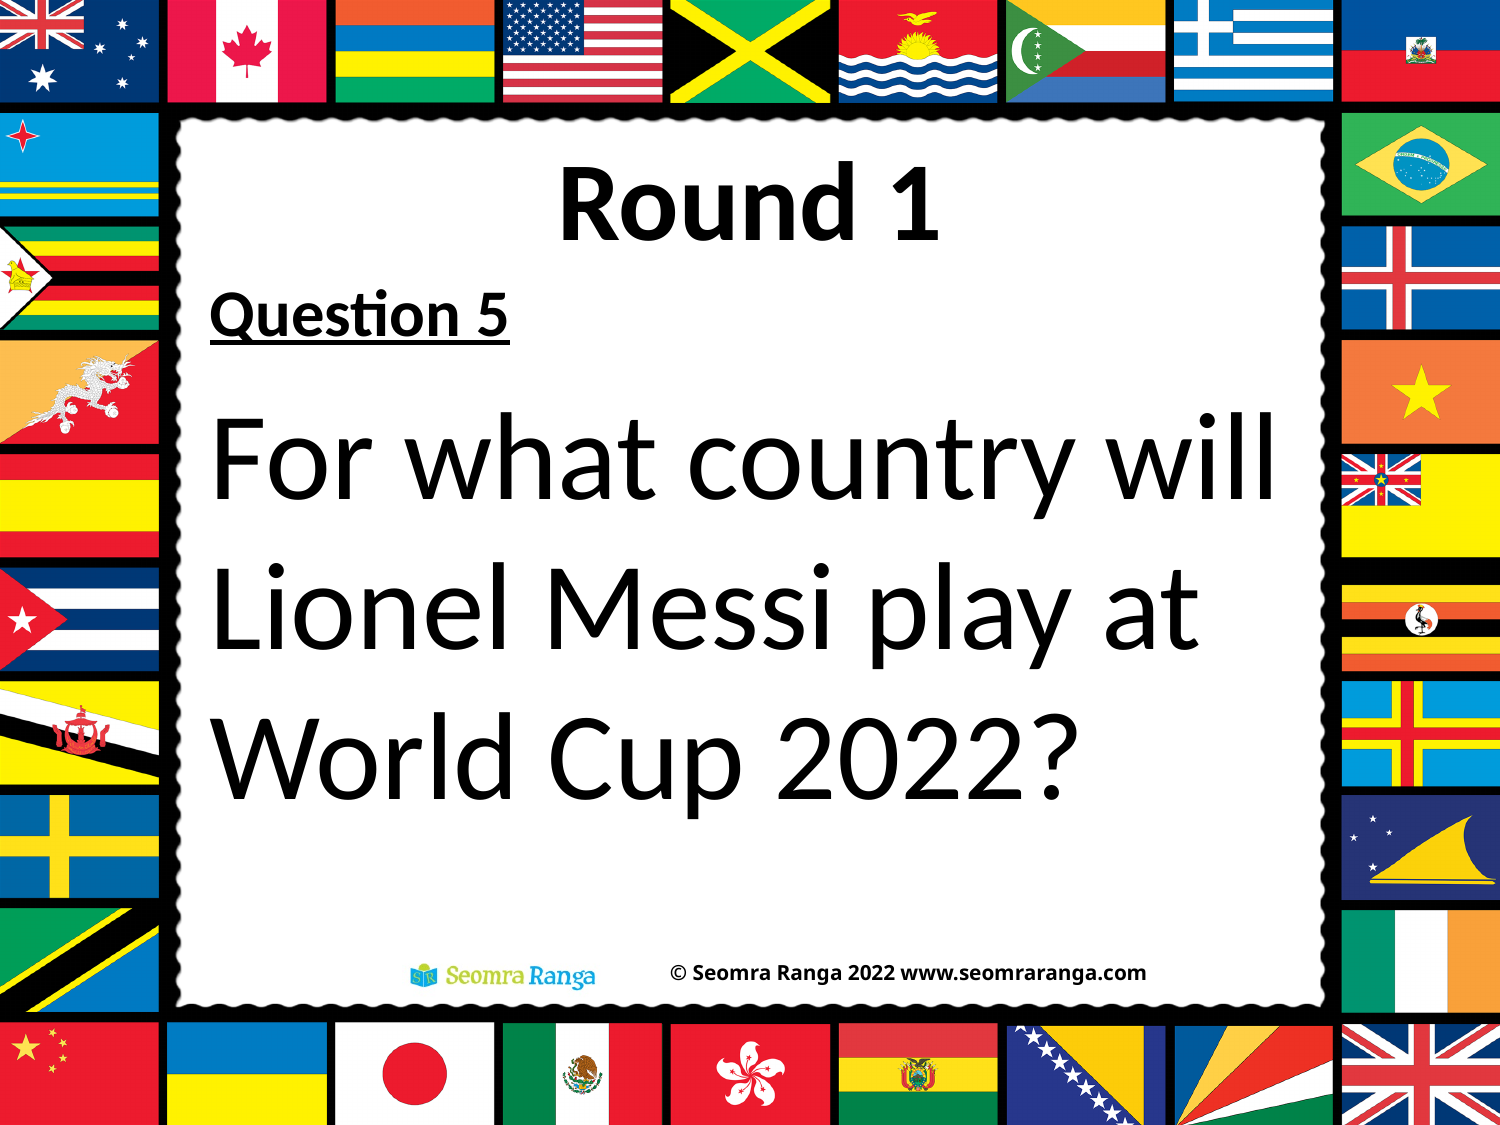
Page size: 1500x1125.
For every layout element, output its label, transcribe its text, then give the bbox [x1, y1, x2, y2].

picture [0, 0, 1500, 1125]
list Question 5 For what country will Lionel Messi play at World Cup 2022? [194, 261, 1306, 953]
picture [10, 122, 36, 150]
title Round 1 [183, 101, 1317, 290]
text_box © Seomra Ranga 2022 www.seomraranga.com [631, 953, 1187, 993]
